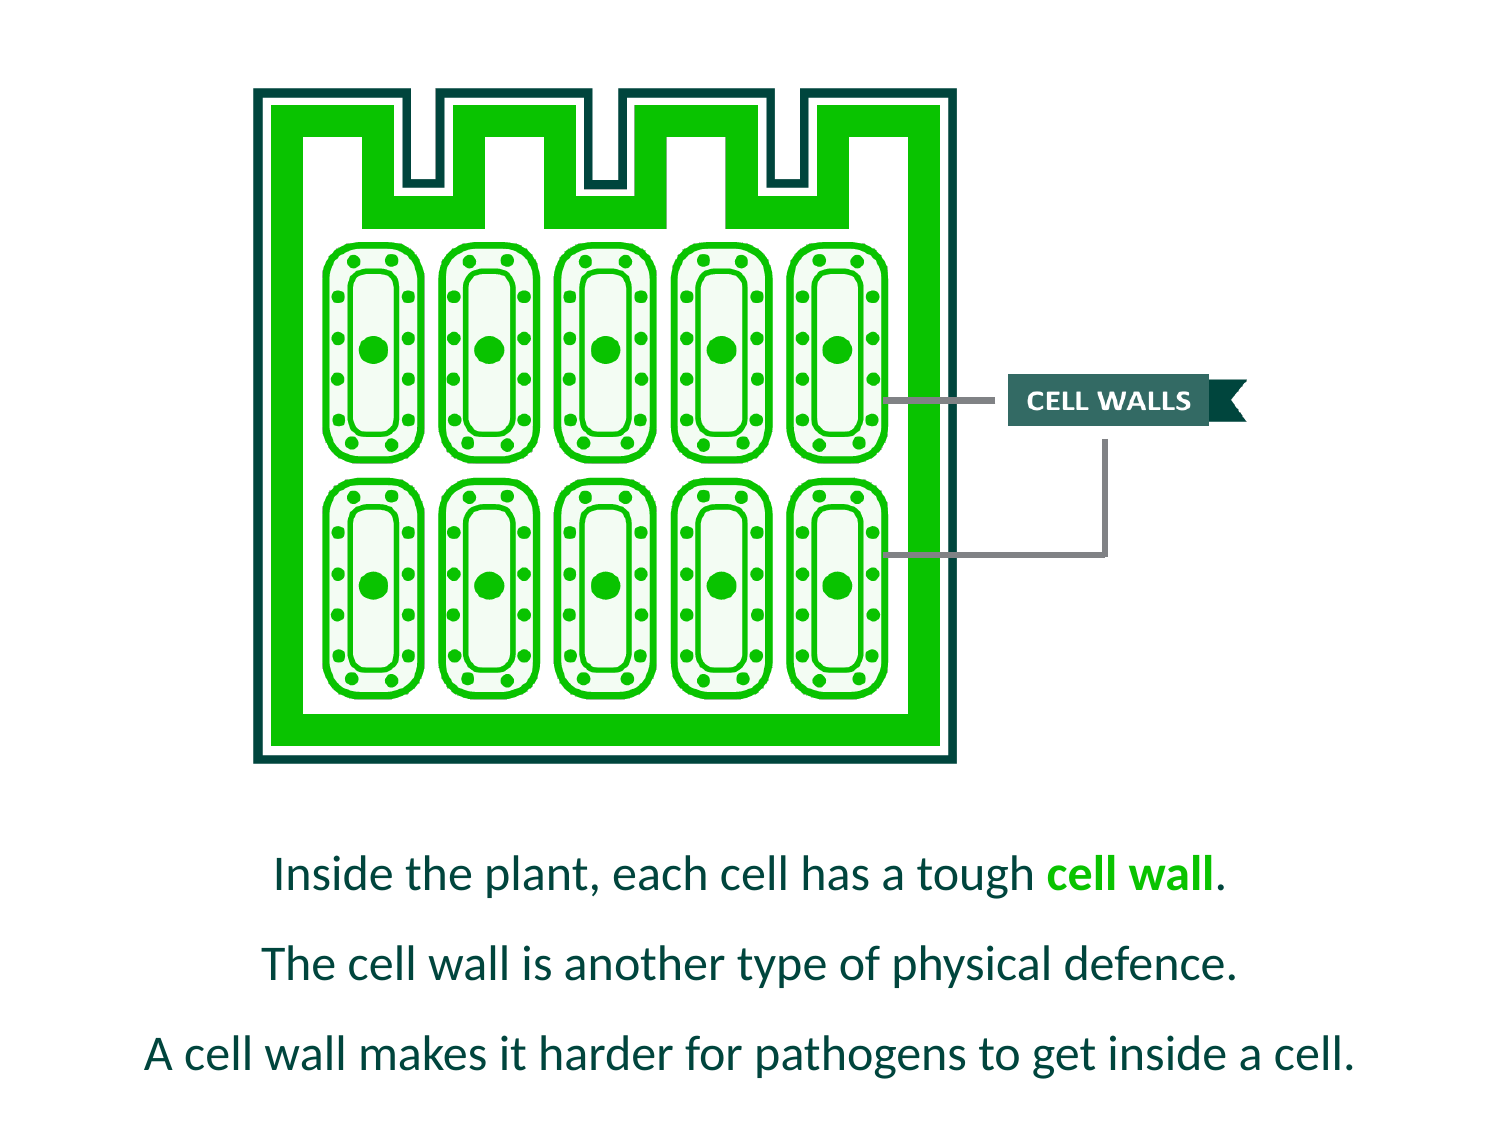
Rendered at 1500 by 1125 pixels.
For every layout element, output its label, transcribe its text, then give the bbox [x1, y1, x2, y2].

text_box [252, 88, 1247, 765]
text_box Inside the plant, each cell has a tough cell wall. The cell wall is another type of physical defence. A cell wall makes it harder for pathogens to get inside a cell. [47, 802, 1452, 1088]
